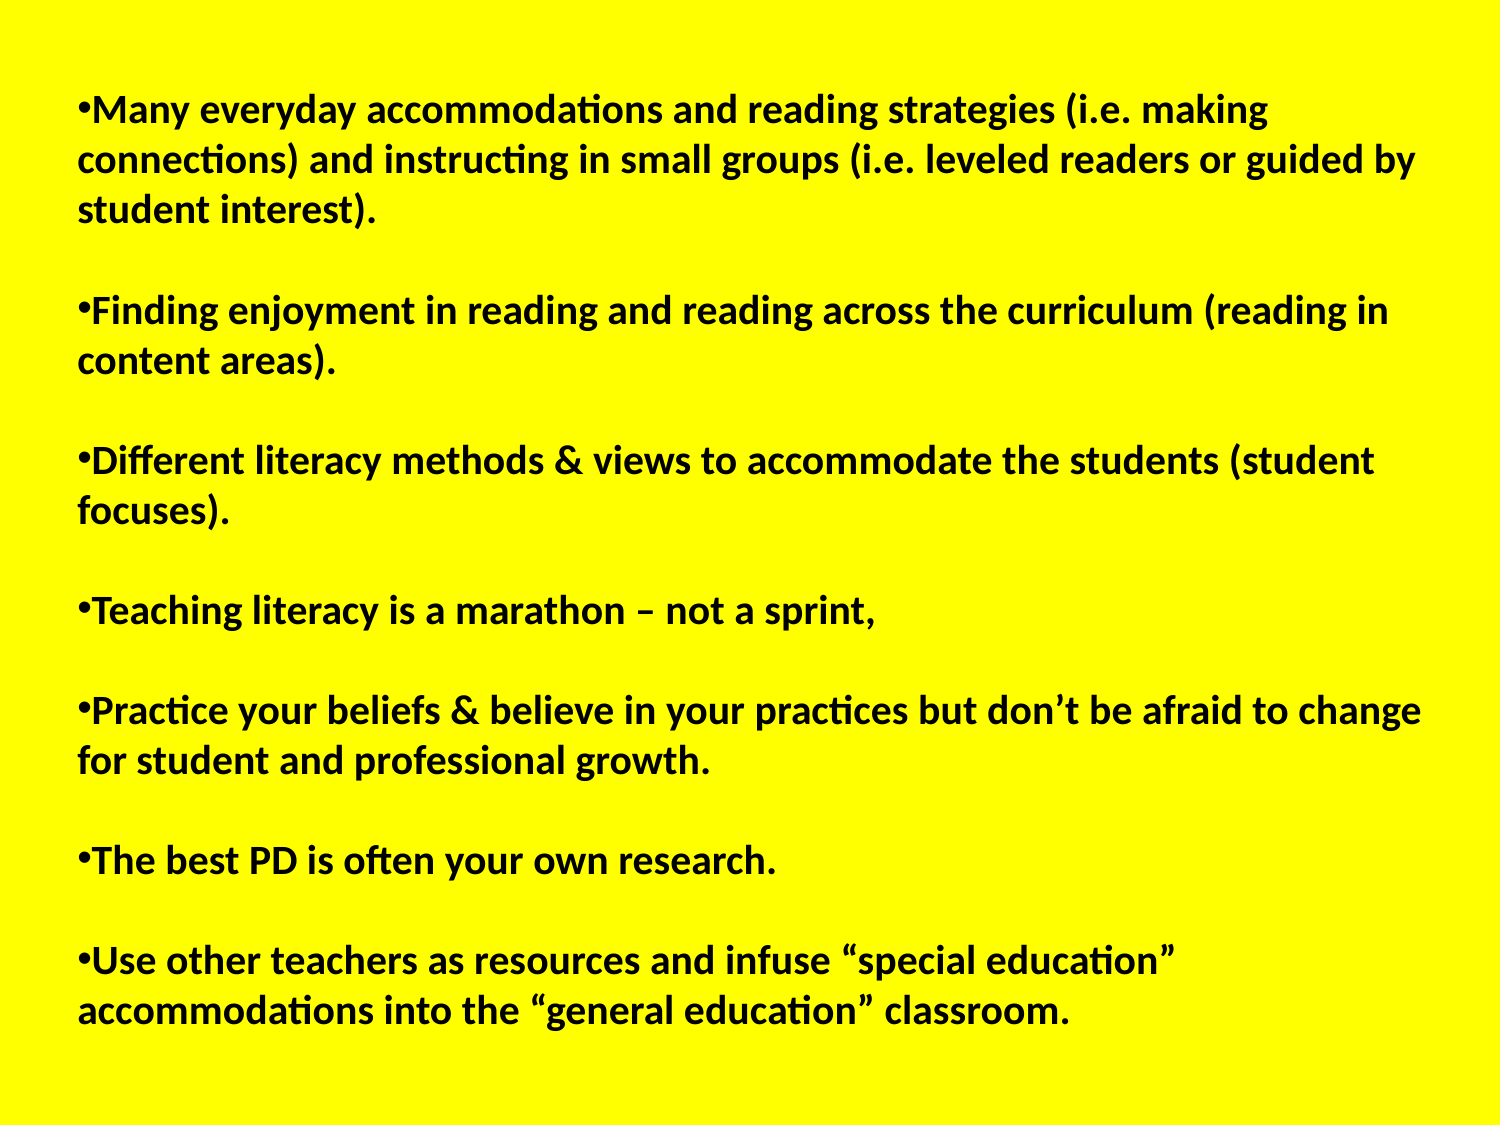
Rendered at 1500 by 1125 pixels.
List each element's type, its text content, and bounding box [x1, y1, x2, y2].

text_box Many everyday accommodations and reading strategies (i.e. making connections) and instructing in small groups (i.e. leveled readers or guided by student interest). Finding enjoyment in reading and reading across the curriculum (reading in content areas). Different literacy methods & views to accommodate the students (student focuses). Teaching literacy is a marathon – not a sprint, Practice your beliefs & believe in your practices but don’t be afraid to change for student and professional growth. The best PD is often your own research. Use other teachers as resources and infuse “special education” accommodations into the “general education” classroom. [62, 74, 1438, 1125]
